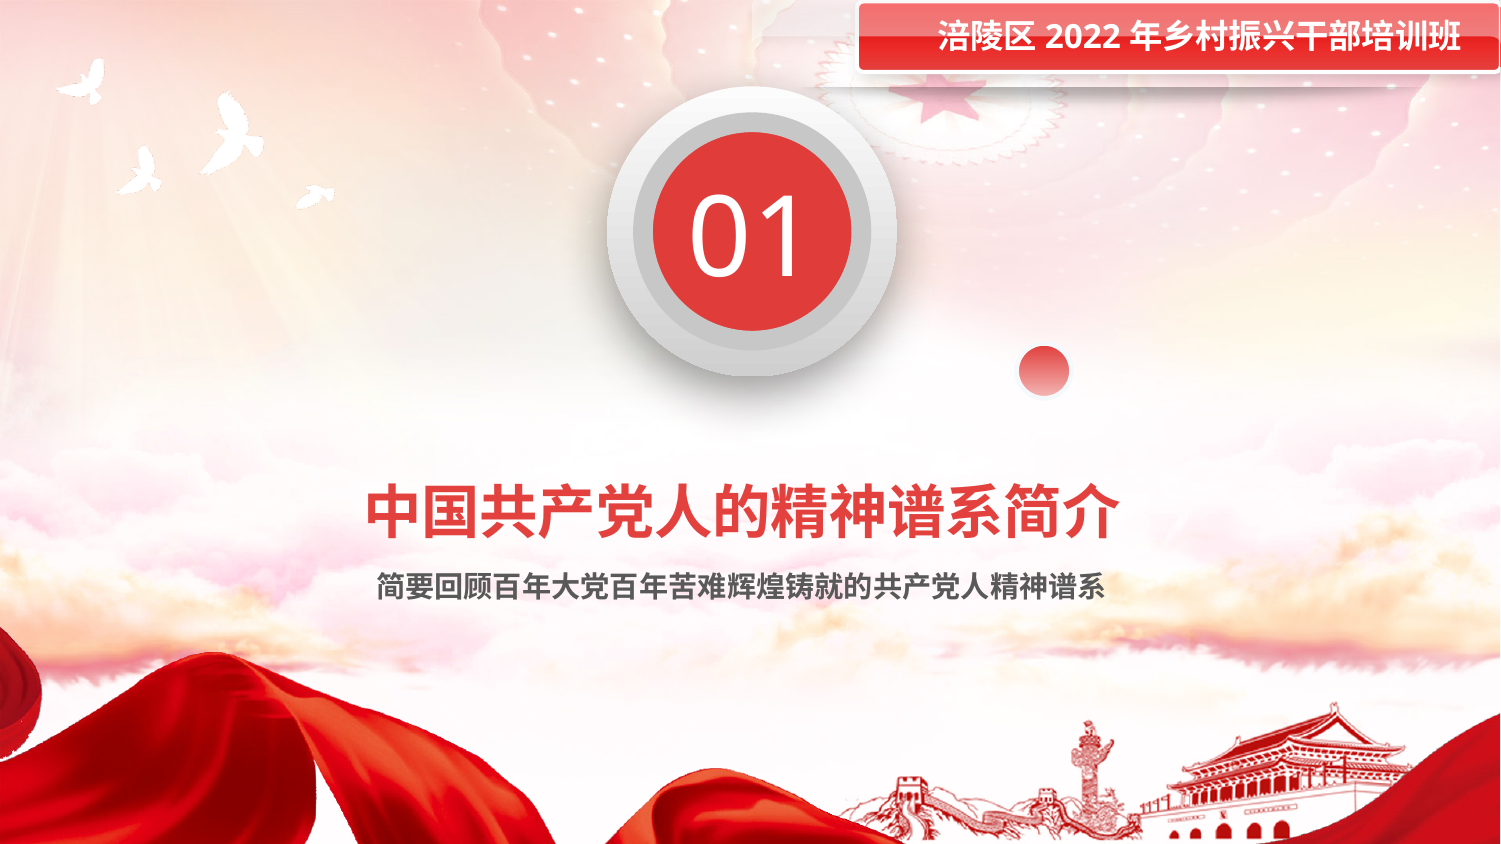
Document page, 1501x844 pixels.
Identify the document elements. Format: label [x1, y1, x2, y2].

picture [0, 0, 1501, 844]
text_box [751, 0, 1501, 120]
text_box [596, 86, 909, 377]
